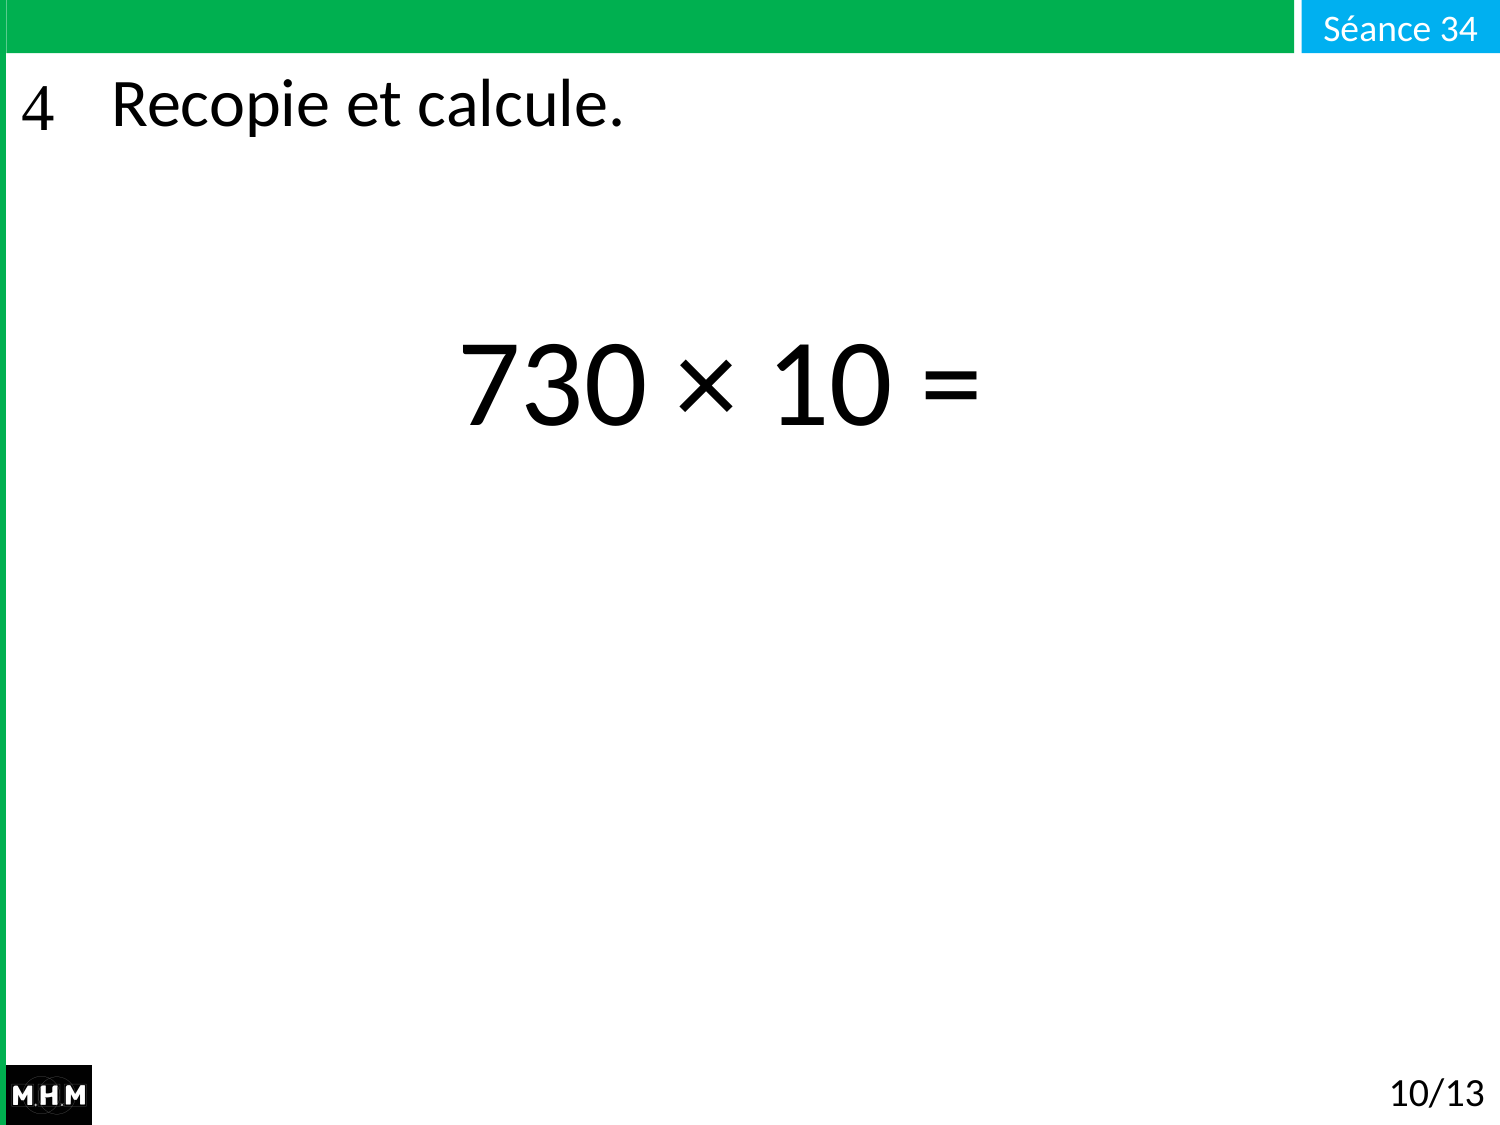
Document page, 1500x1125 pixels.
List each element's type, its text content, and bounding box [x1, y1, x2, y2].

picture [6, 1065, 92, 1125]
title Recopie et calcule. [96, 60, 1391, 150]
list 10/13 [1373, 1064, 1500, 1125]
text_box 730 × 10 = [442, 292, 1243, 458]
